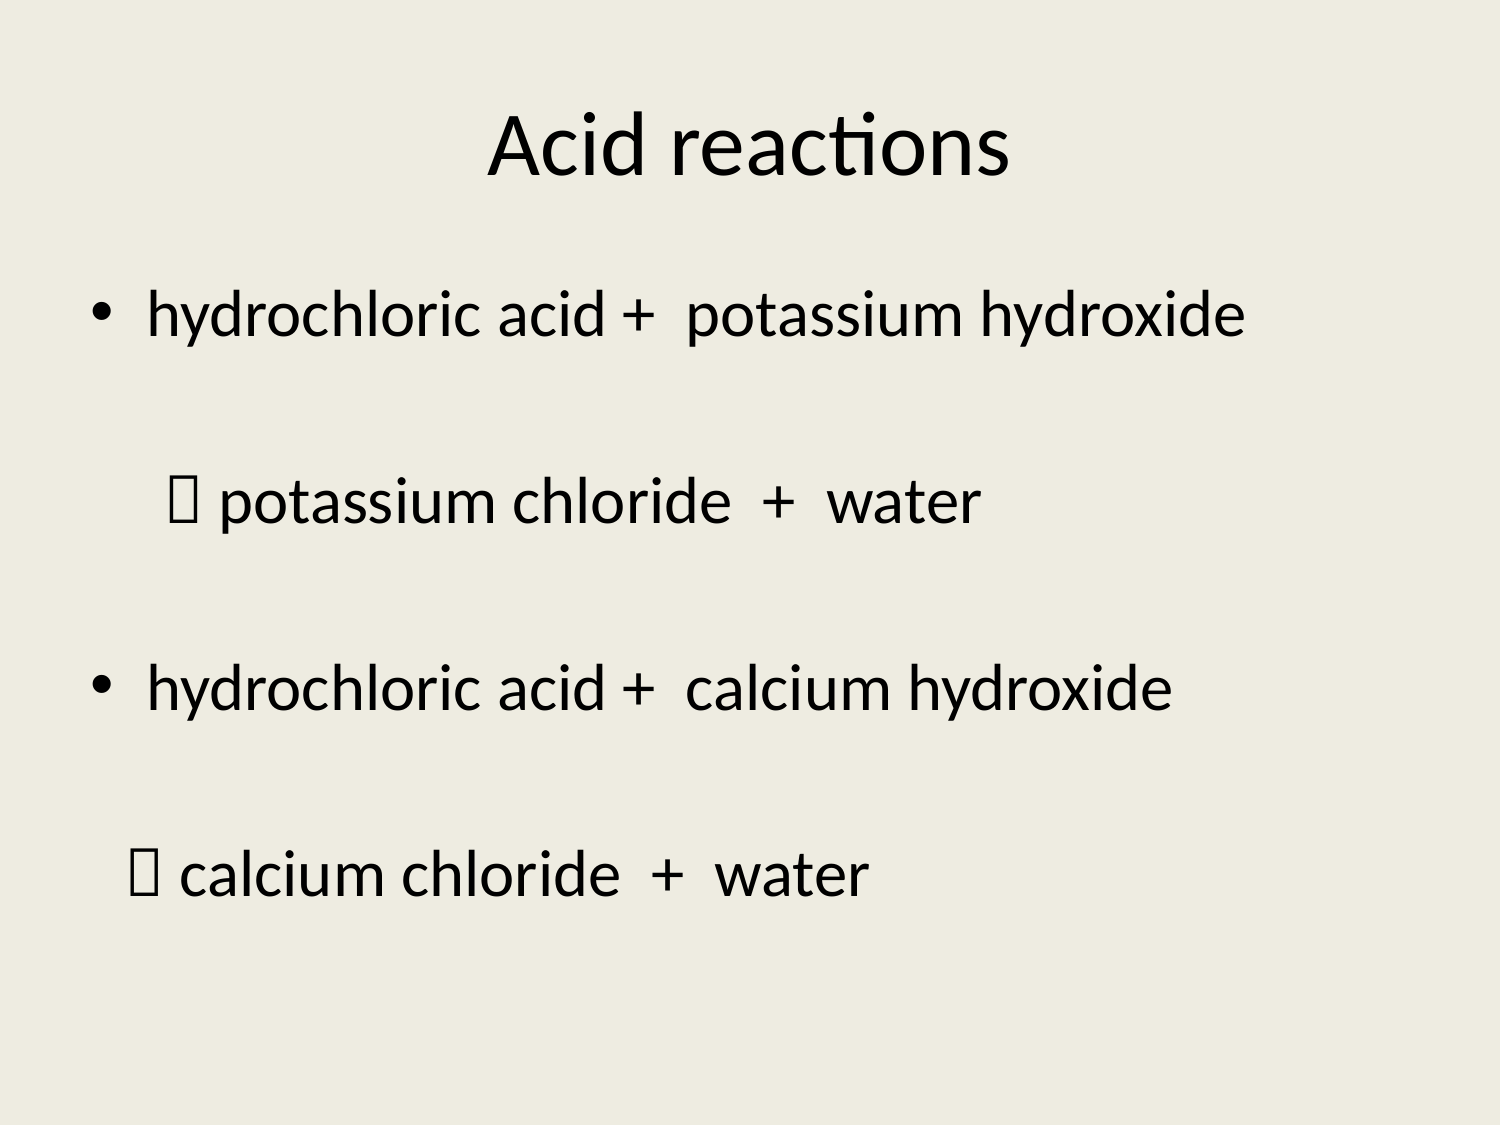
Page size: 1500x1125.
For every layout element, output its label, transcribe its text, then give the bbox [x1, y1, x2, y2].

title Acid reactions [75, 45, 1425, 233]
list hydrochloric acid + potassium hydroxide  potassium chloride + water hydrochloric acid + calcium hydroxide  calcium chloride + water [75, 262, 1425, 1005]
